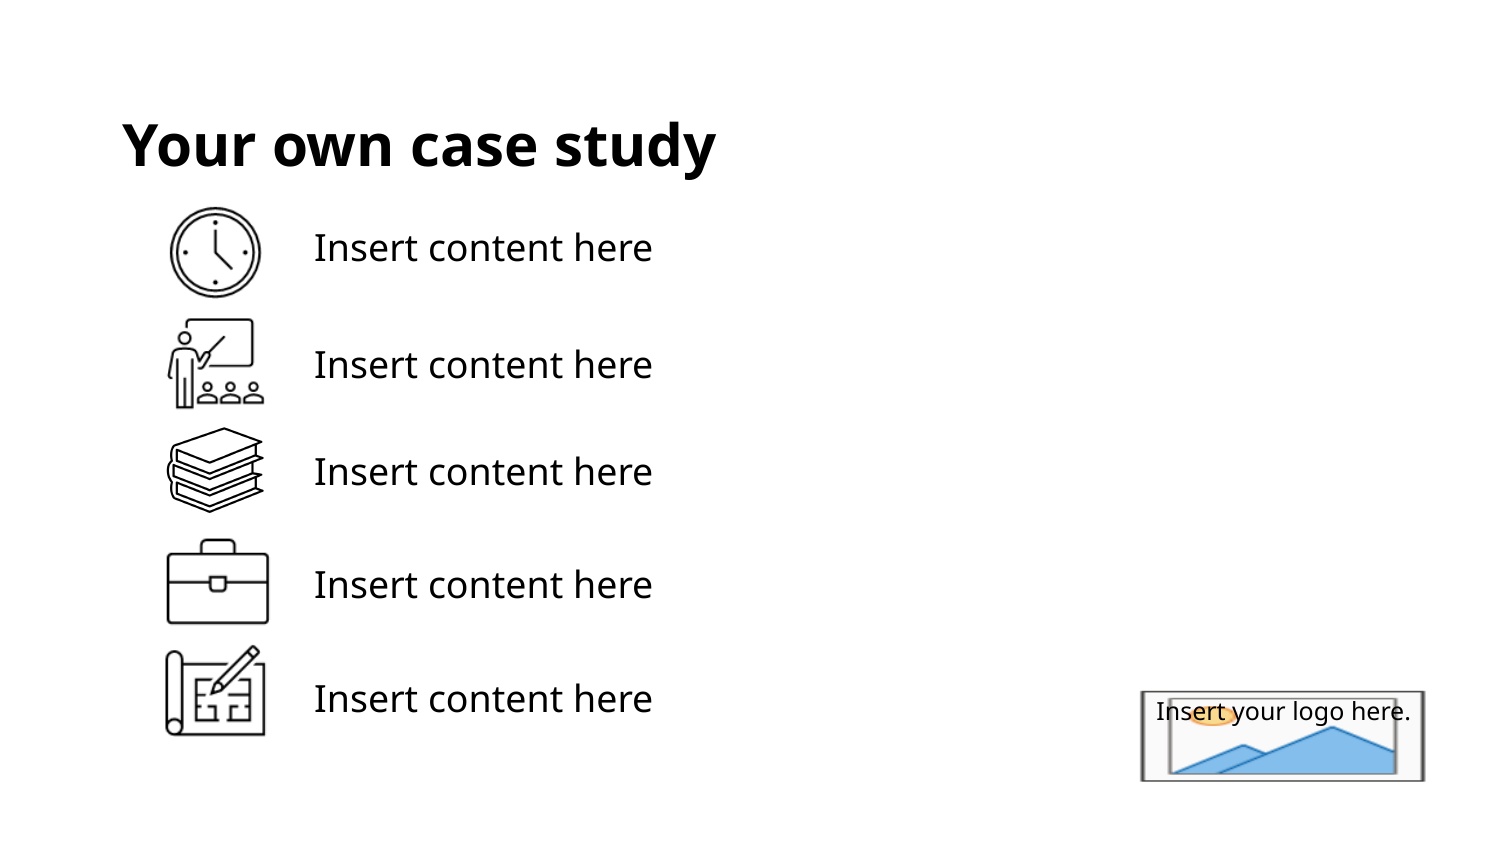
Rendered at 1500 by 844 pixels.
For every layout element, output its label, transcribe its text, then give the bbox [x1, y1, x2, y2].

picture [154, 194, 279, 755]
text_box Insert content here [299, 659, 1032, 735]
text_box Insert content here [299, 432, 1065, 508]
text_box Insert content here [299, 546, 1065, 622]
text_box Insert content here [299, 326, 1065, 402]
picture [1131, 687, 1437, 787]
text_box Insert content here [299, 209, 1065, 285]
title Your own case study [107, 93, 1390, 234]
